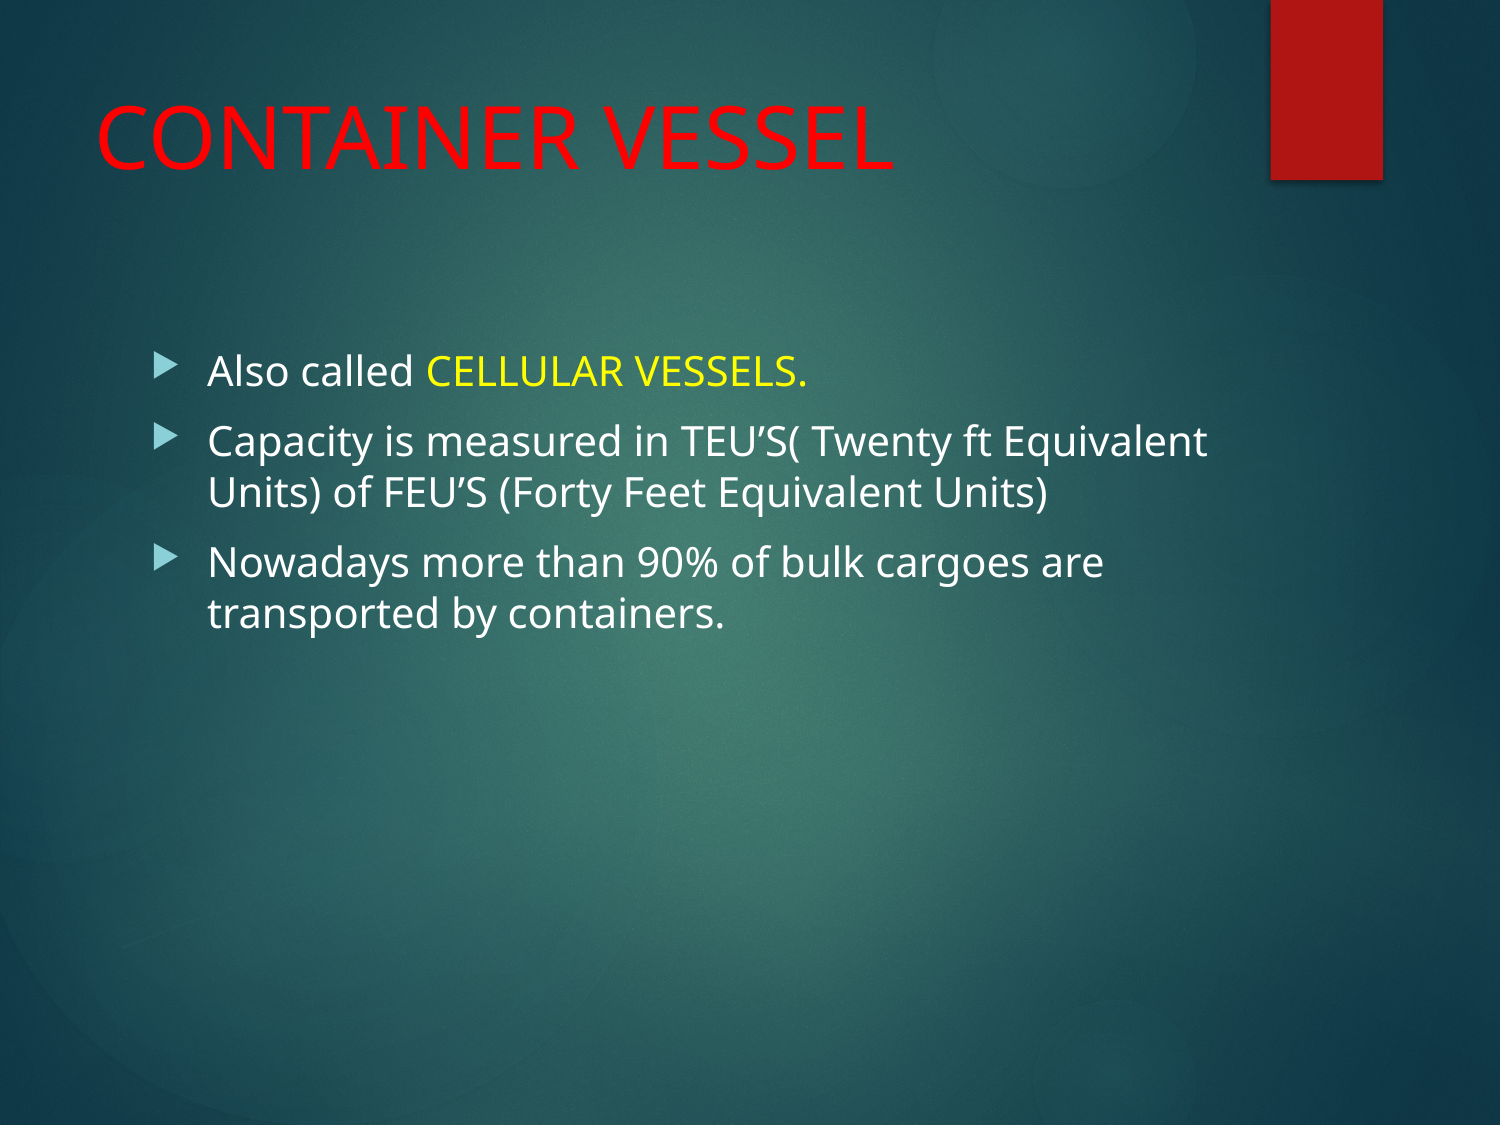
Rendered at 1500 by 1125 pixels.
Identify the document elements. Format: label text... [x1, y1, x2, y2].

title CONTAINER VESSEL [79, 74, 1237, 304]
list Also called CELLULAR VESSELS. Capacity is measured in TEU’S( Twenty ft Equivalent Units) of FEU’S (Forty Feet Equivalent Units) Nowadays more than 90% of bulk cargoes are transported by containers. [135, 336, 1237, 1025]
